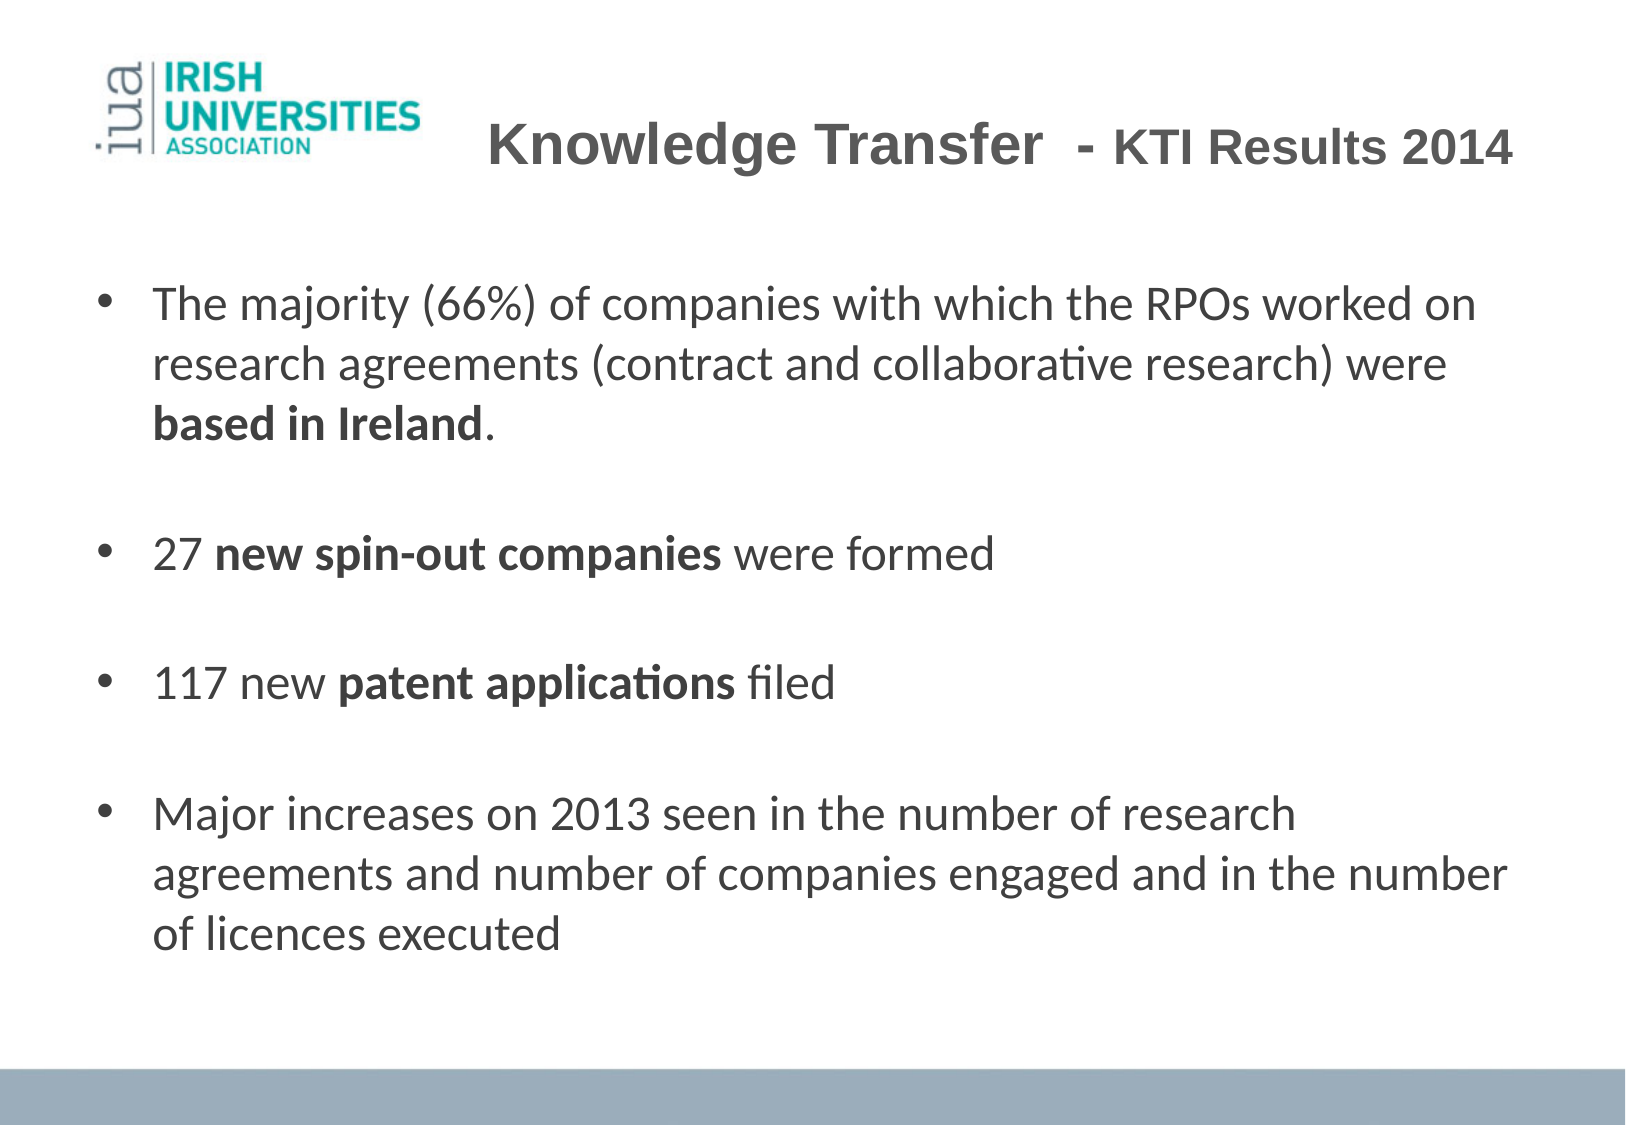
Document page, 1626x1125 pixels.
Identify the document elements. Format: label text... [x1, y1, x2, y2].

picture [0, 0, 1626, 1125]
text_box The majority (66%) of companies with which the RPOs worked on research agreements (contract and collaborative research) were based in Ireland. 27 new spin-out companies were formed 117 new patent applications filed Major increases on 2013 seen in the number of research agreements and number of companies engaged and in the number of licences executed [81, 262, 1544, 1045]
text_box Knowledge Transfer - KTI Results 2014 [472, 98, 1565, 181]
